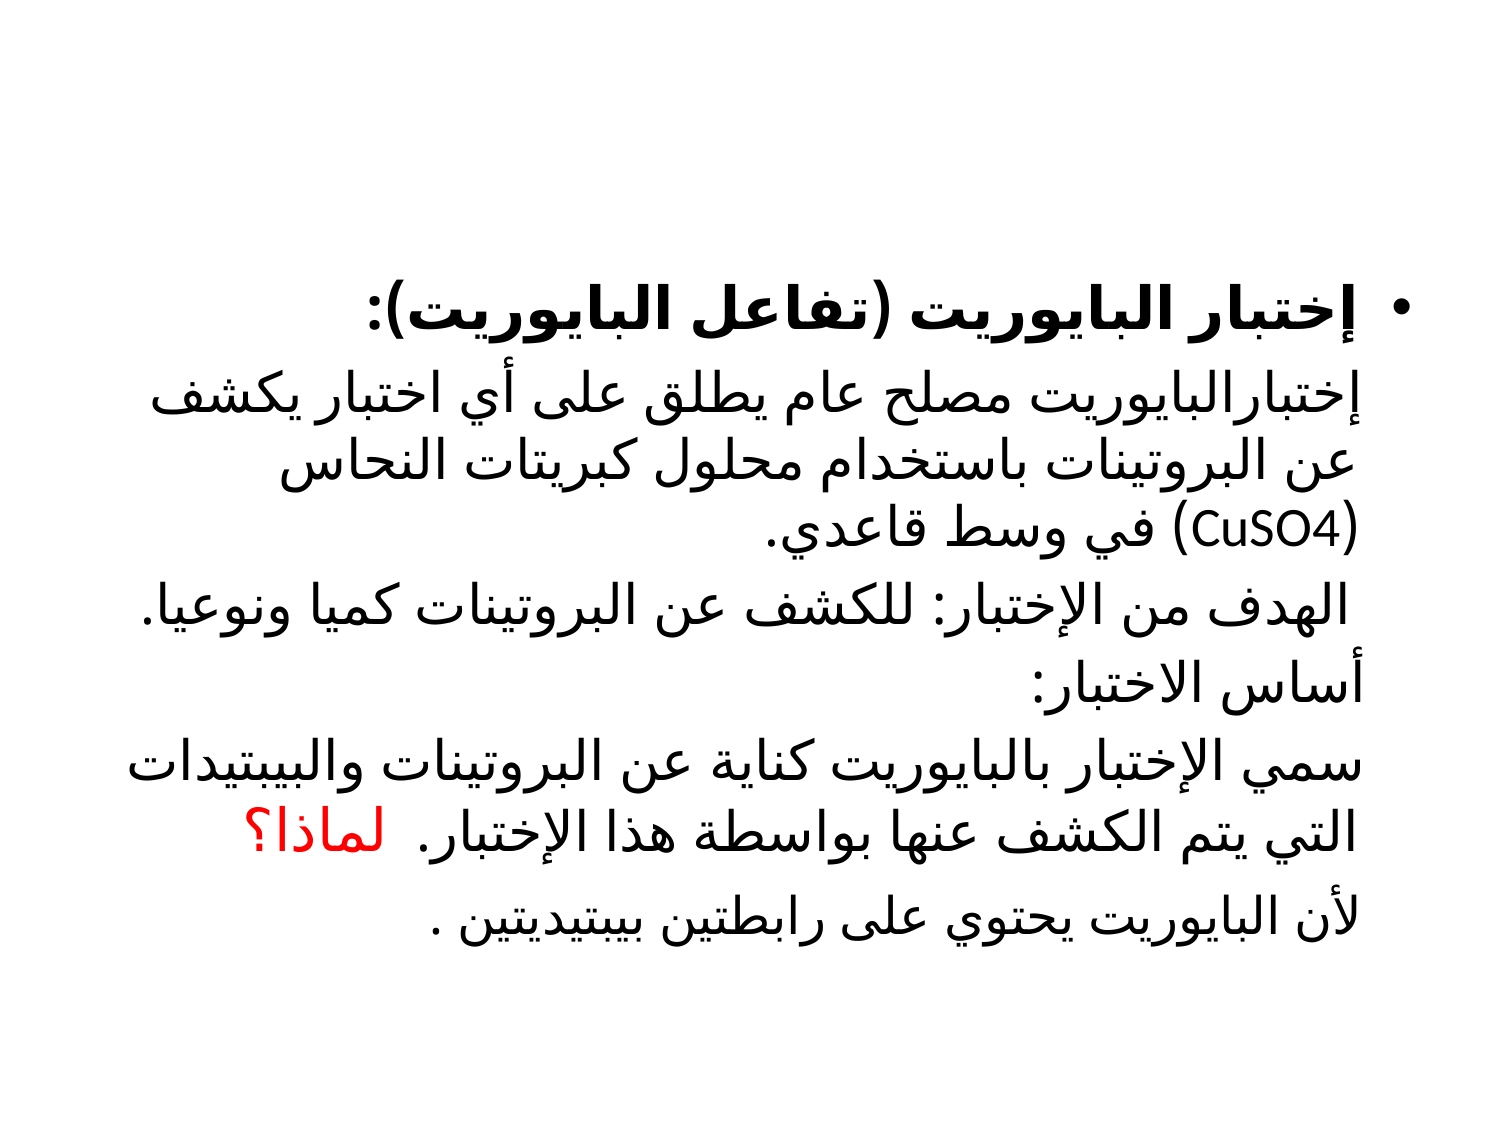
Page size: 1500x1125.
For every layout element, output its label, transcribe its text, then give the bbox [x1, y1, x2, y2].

list إختبار البايوريت (تفاعل البايوريت): إختبارالبايوريت مصلح عام يطلق على أي اختبار يكشف عن البروتينات باستخدام محلول كبريتات النحاس (CuSO4) في وسط قاعدي. الهدف من الإختبار: للكشف عن البروتينات كميا ونوعيا. أساس الاختبار: سمي الإختبار بالبايوريت كناية عن البروتينات والبيبتيدات التي يتم الكشف عنها بواسطة هذا الإختبار. لماذا؟ لأن البايوريت يحتوي على رابطتين بيبتيديتين . [75, 262, 1425, 1005]
